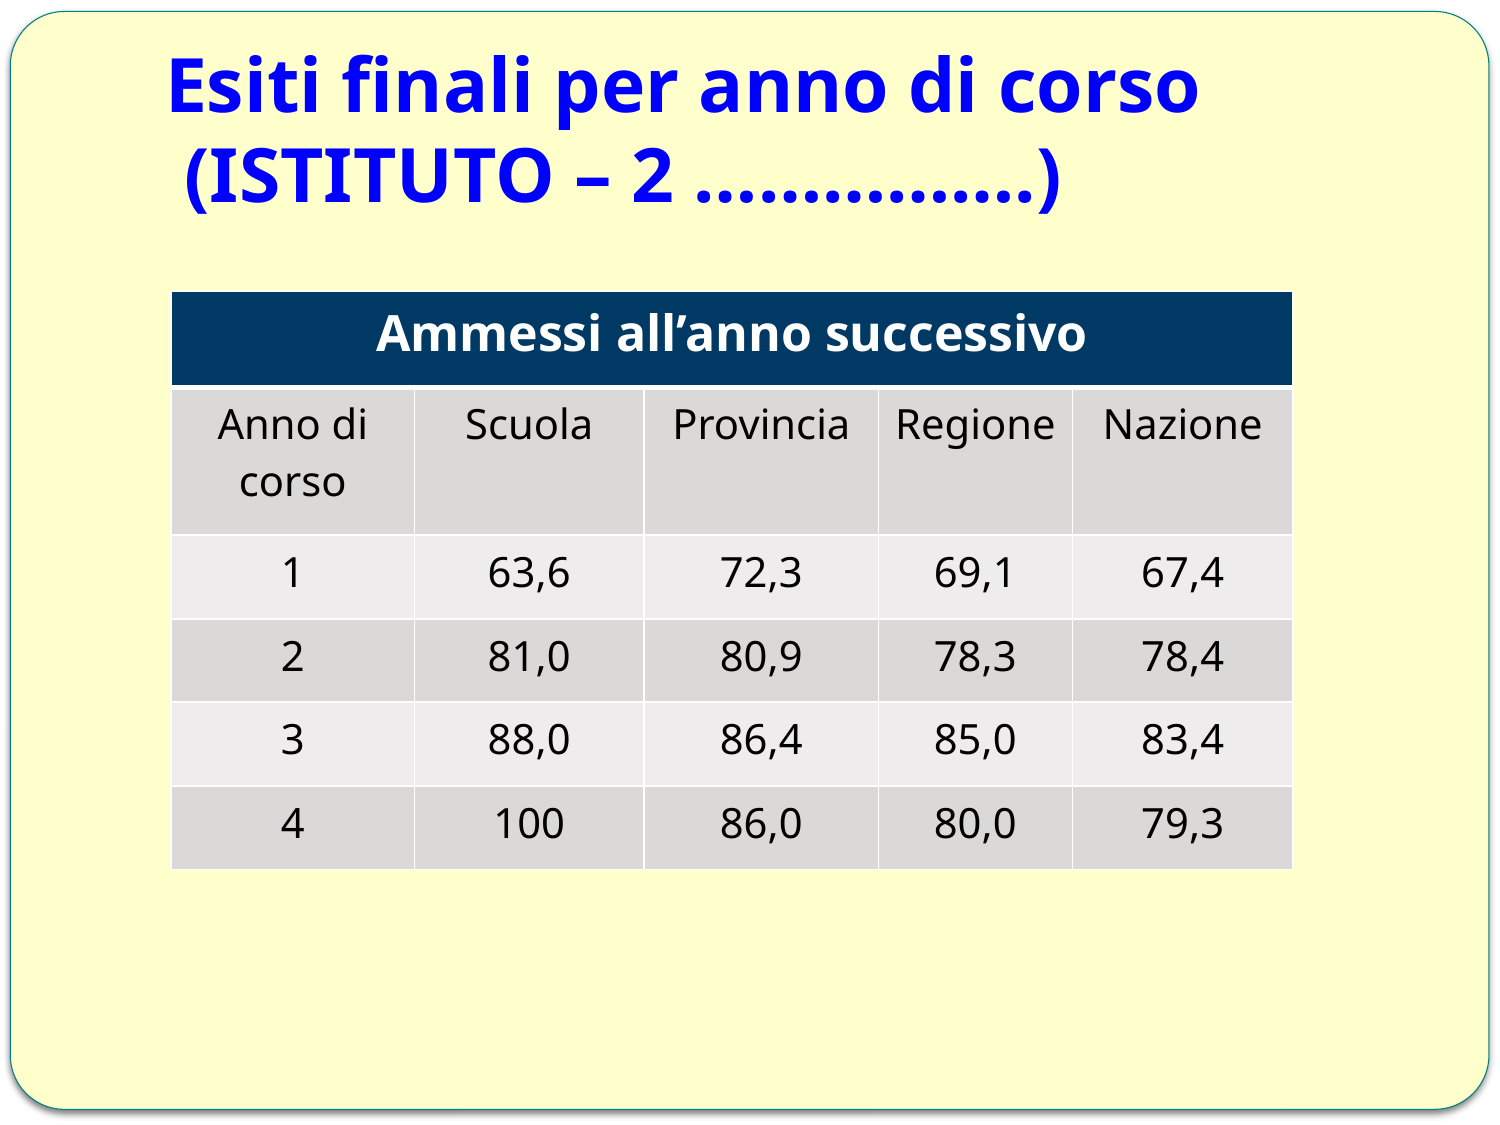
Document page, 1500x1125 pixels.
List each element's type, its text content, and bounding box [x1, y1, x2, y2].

table_cell 81,0 [415, 620, 643, 701]
table_cell Provincia [645, 390, 878, 534]
table_cell 3 [172, 703, 414, 785]
table_cell 1 [172, 536, 414, 618]
table_cell 63,6 [415, 536, 643, 618]
table_cell 80,9 [645, 620, 878, 701]
table_cell 69,1 [879, 536, 1072, 618]
table_cell 67,4 [1073, 536, 1292, 618]
table_cell Anno di corso [172, 390, 414, 534]
table_cell 78,4 [1073, 620, 1292, 701]
table_cell 85,0 [879, 703, 1072, 785]
table_header Ammessi all’anno successivo [172, 292, 1292, 385]
table_cell Regione [879, 390, 1072, 534]
table_cell 2 [172, 620, 414, 701]
title Esiti finali per anno di corso (ISTITUTO – 2 …………….) [149, 44, 1426, 233]
table_cell 72,3 [645, 536, 878, 618]
table_cell 83,4 [1073, 703, 1292, 785]
table_cell Nazione [1073, 390, 1292, 534]
table_cell 79,3 [1073, 787, 1292, 869]
table_cell 4 [172, 787, 414, 869]
table_cell 86,0 [645, 787, 878, 869]
table_cell Scuola [415, 390, 643, 534]
table_cell 78,3 [879, 620, 1072, 701]
table_cell 88,0 [415, 703, 643, 785]
table_cell 80,0 [879, 787, 1072, 869]
table_cell 86,4 [645, 703, 878, 785]
table_cell 100 [415, 787, 643, 869]
